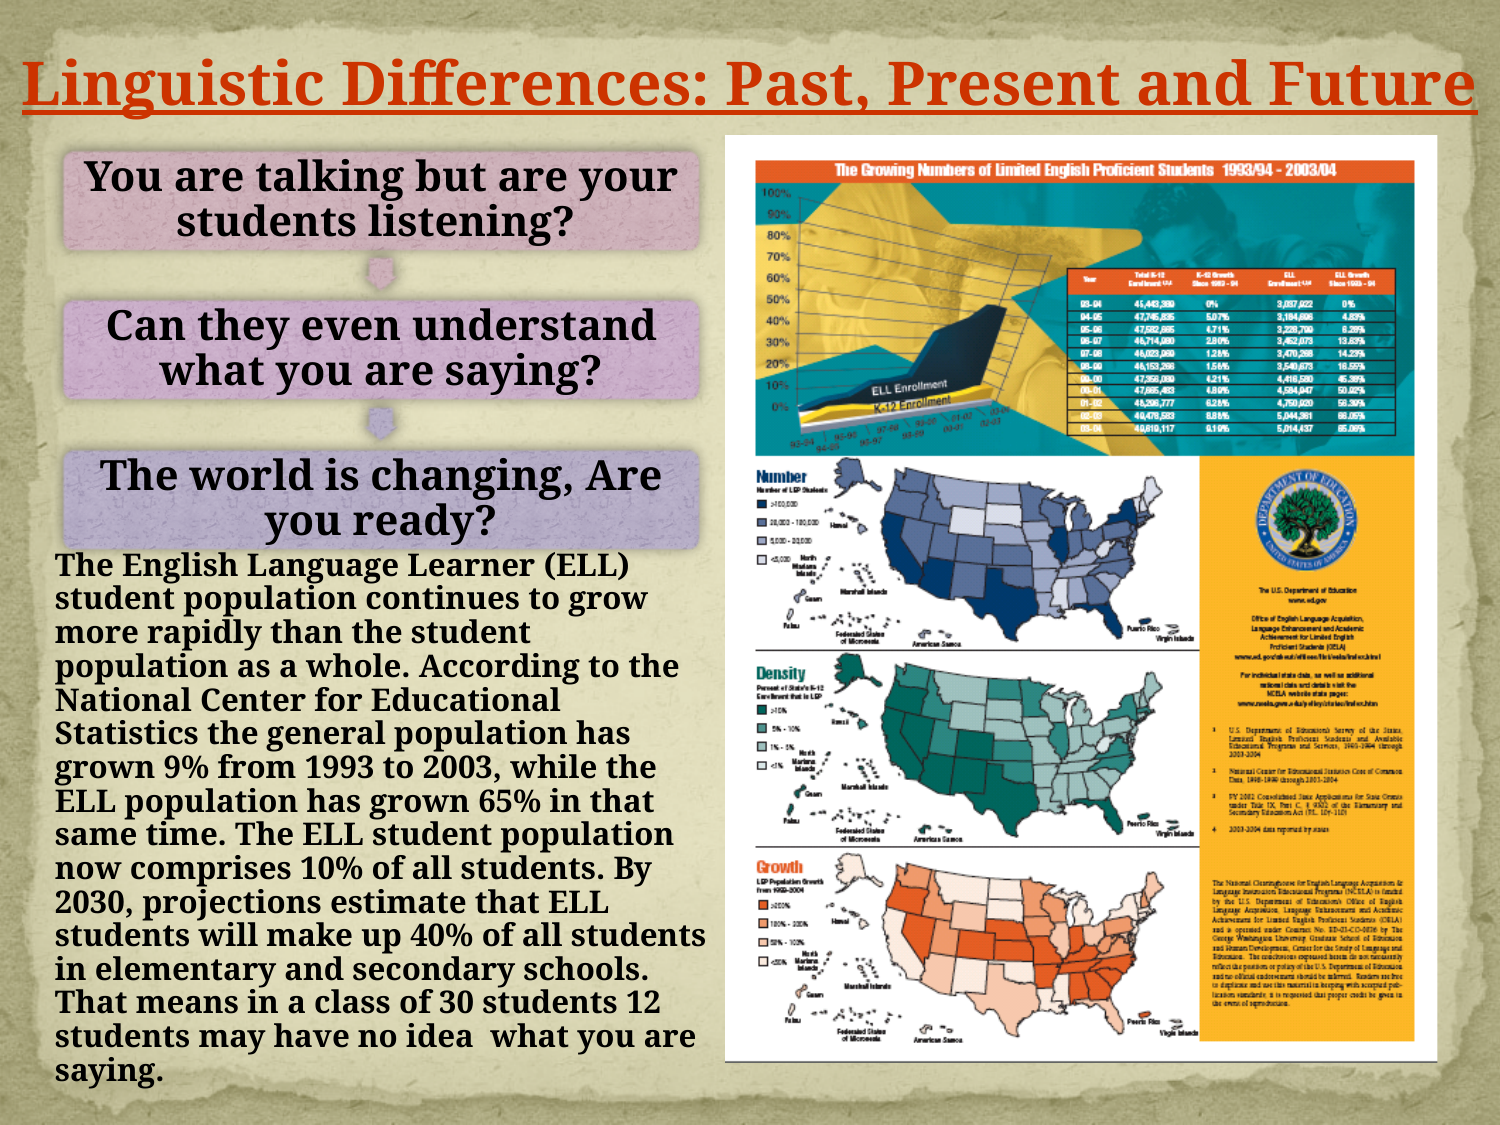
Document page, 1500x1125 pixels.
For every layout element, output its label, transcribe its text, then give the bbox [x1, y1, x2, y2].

text_box The English Language Learner (ELL) student population continues to grow more rapidly than the student population as a whole. According to the National Center for Educational Statistics the general population has grown 9% from 1993 to 2003, while the ELL population has grown 65% in that same time. The ELL student population now comprises 10% of all students. By 2030, projections estimate that ELL students will make up 40% of all students in elementary and secondary schools. That means in a class of 30 students 12 students may have no idea what you are saying. [49, 575, 713, 1063]
picture [725, 135, 1438, 1063]
title Linguistic Differences: Past, Present and Future [0, 12, 1500, 125]
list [51, 151, 712, 549]
